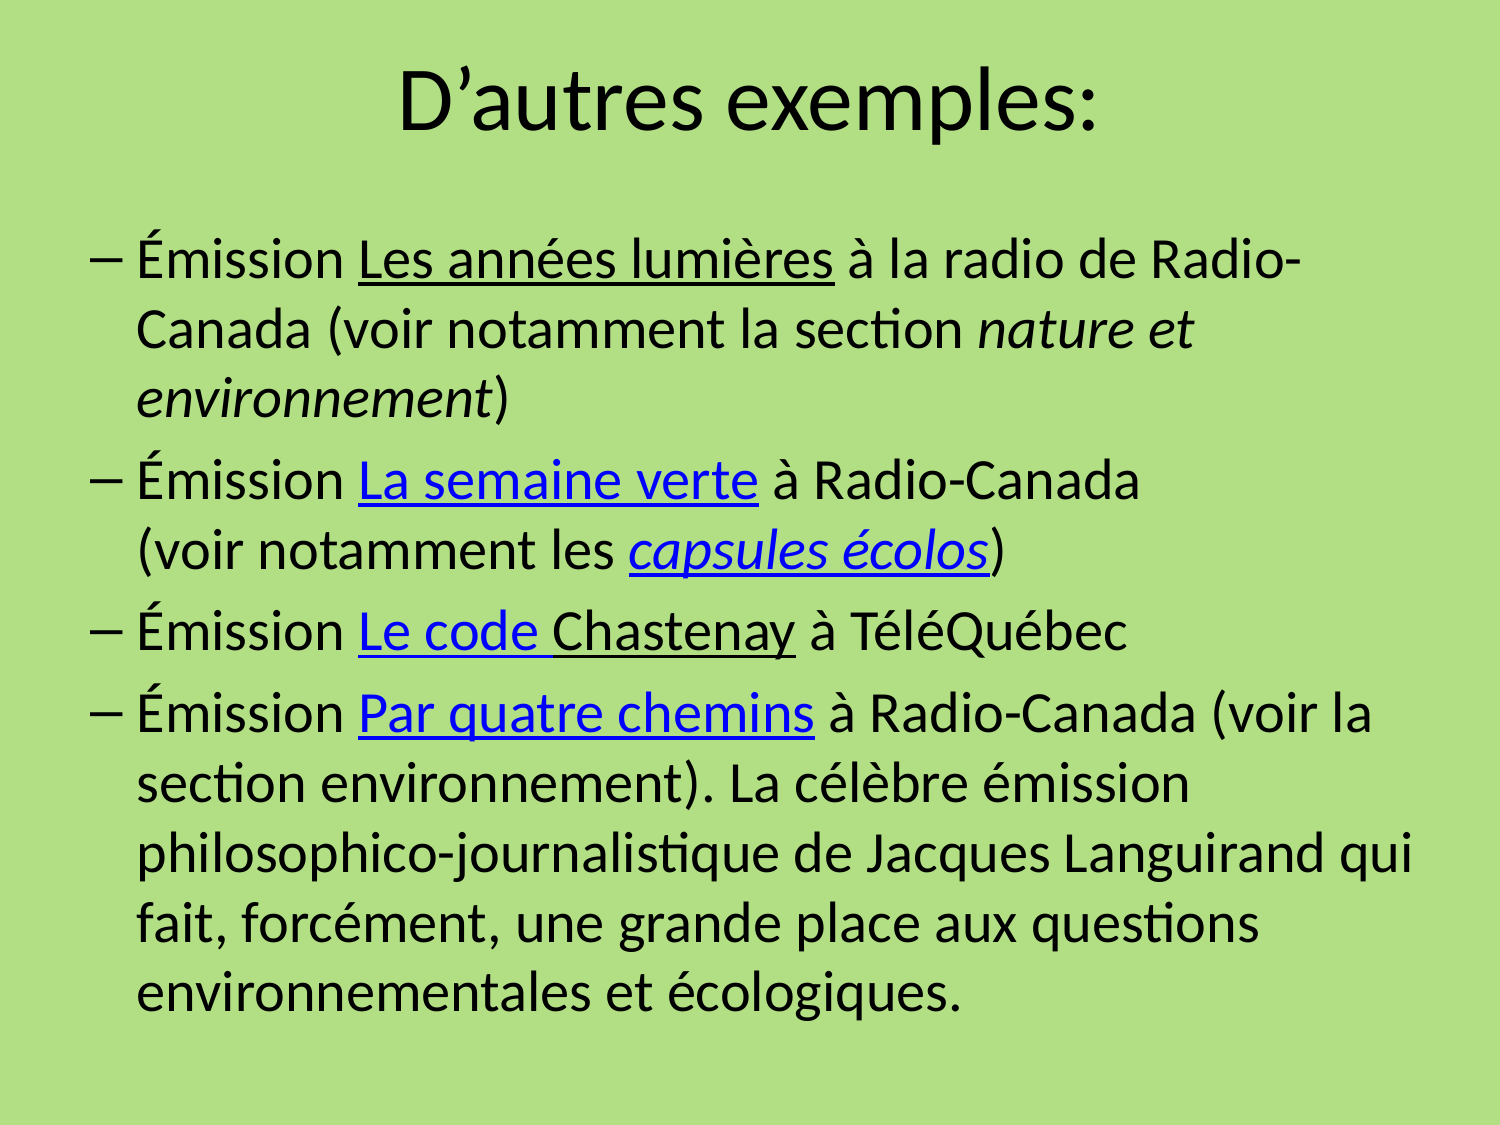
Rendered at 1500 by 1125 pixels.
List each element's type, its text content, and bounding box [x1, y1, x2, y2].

list Émission Les années lumières à la radio de Radio-Canada (voir notamment la section nature et environnement) Émission La semaine verte à Radio-Canada (voir notamment les capsules écolos) Émission Le code Chastenay à TéléQuébec Émission Par quatre chemins à Radio-Canada (voir la section environnement). La célèbre émission philosophico-journalistique de Jacques Languirand qui fait, forcément, une grande place aux questions environnementales et écologiques. [0, 212, 1475, 1125]
title D’autres exemples: [75, 0, 1425, 188]
